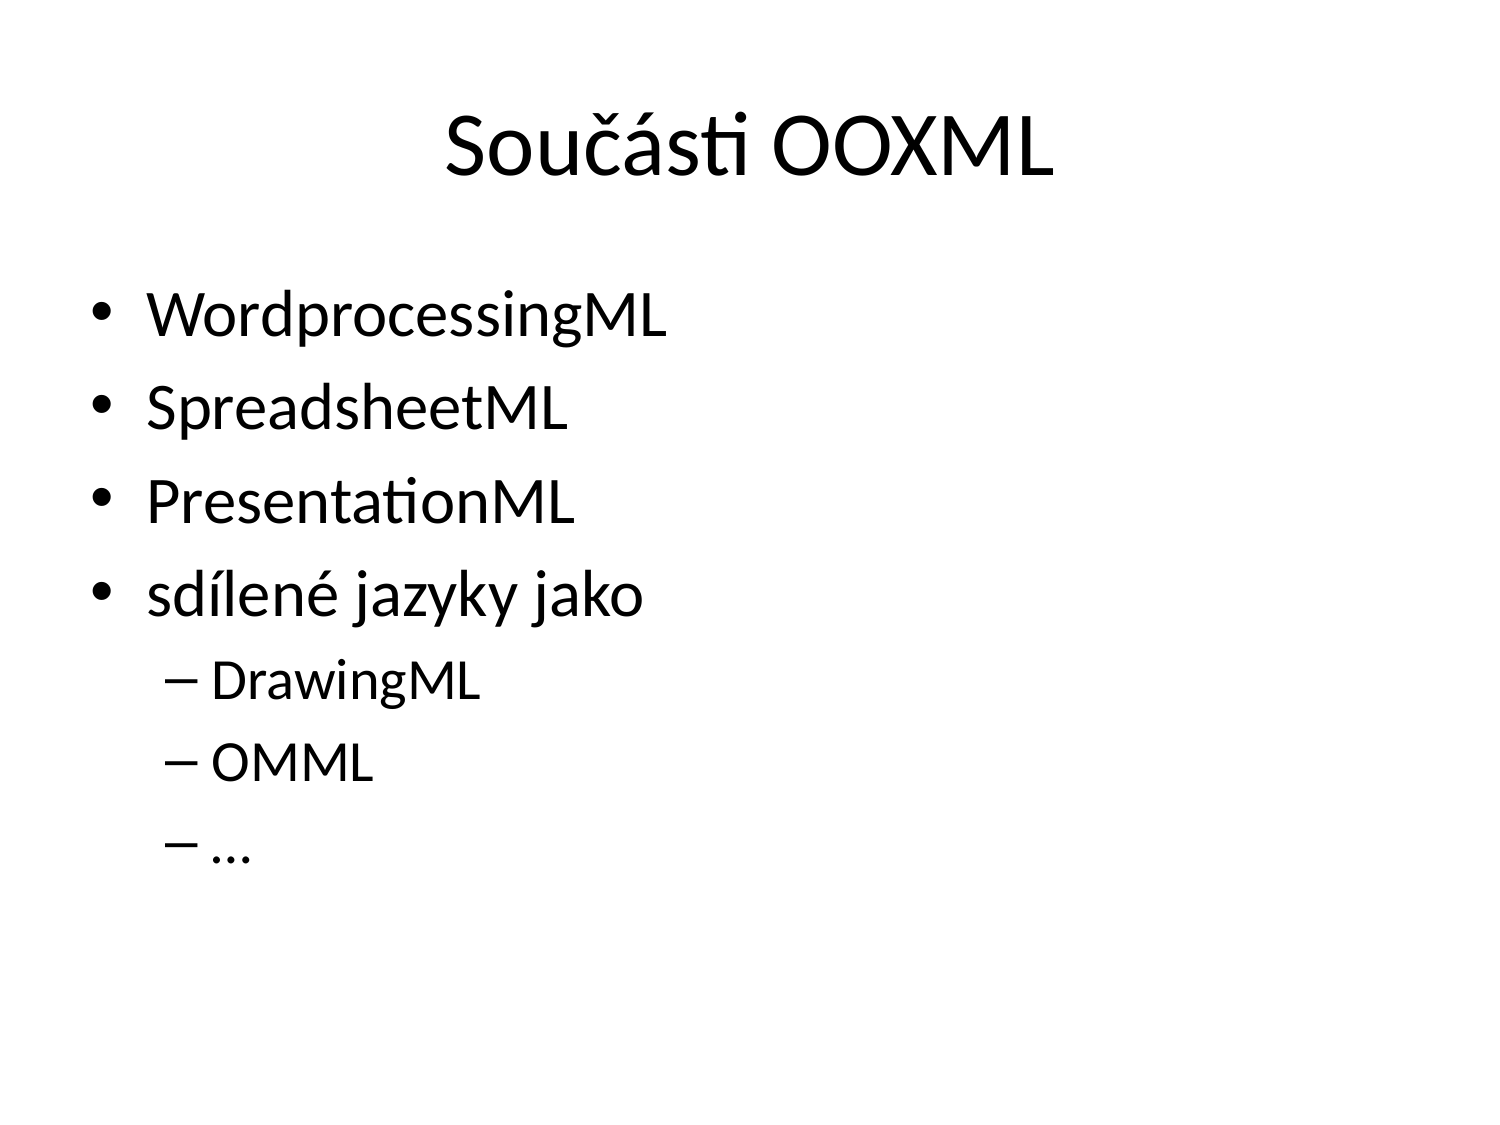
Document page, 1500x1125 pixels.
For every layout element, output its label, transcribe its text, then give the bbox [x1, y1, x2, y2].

list WordprocessingML SpreadsheetML PresentationML sdílené jazyky jako DrawingML OMML … [75, 262, 1425, 1005]
title Součásti OOXML [75, 45, 1425, 233]
